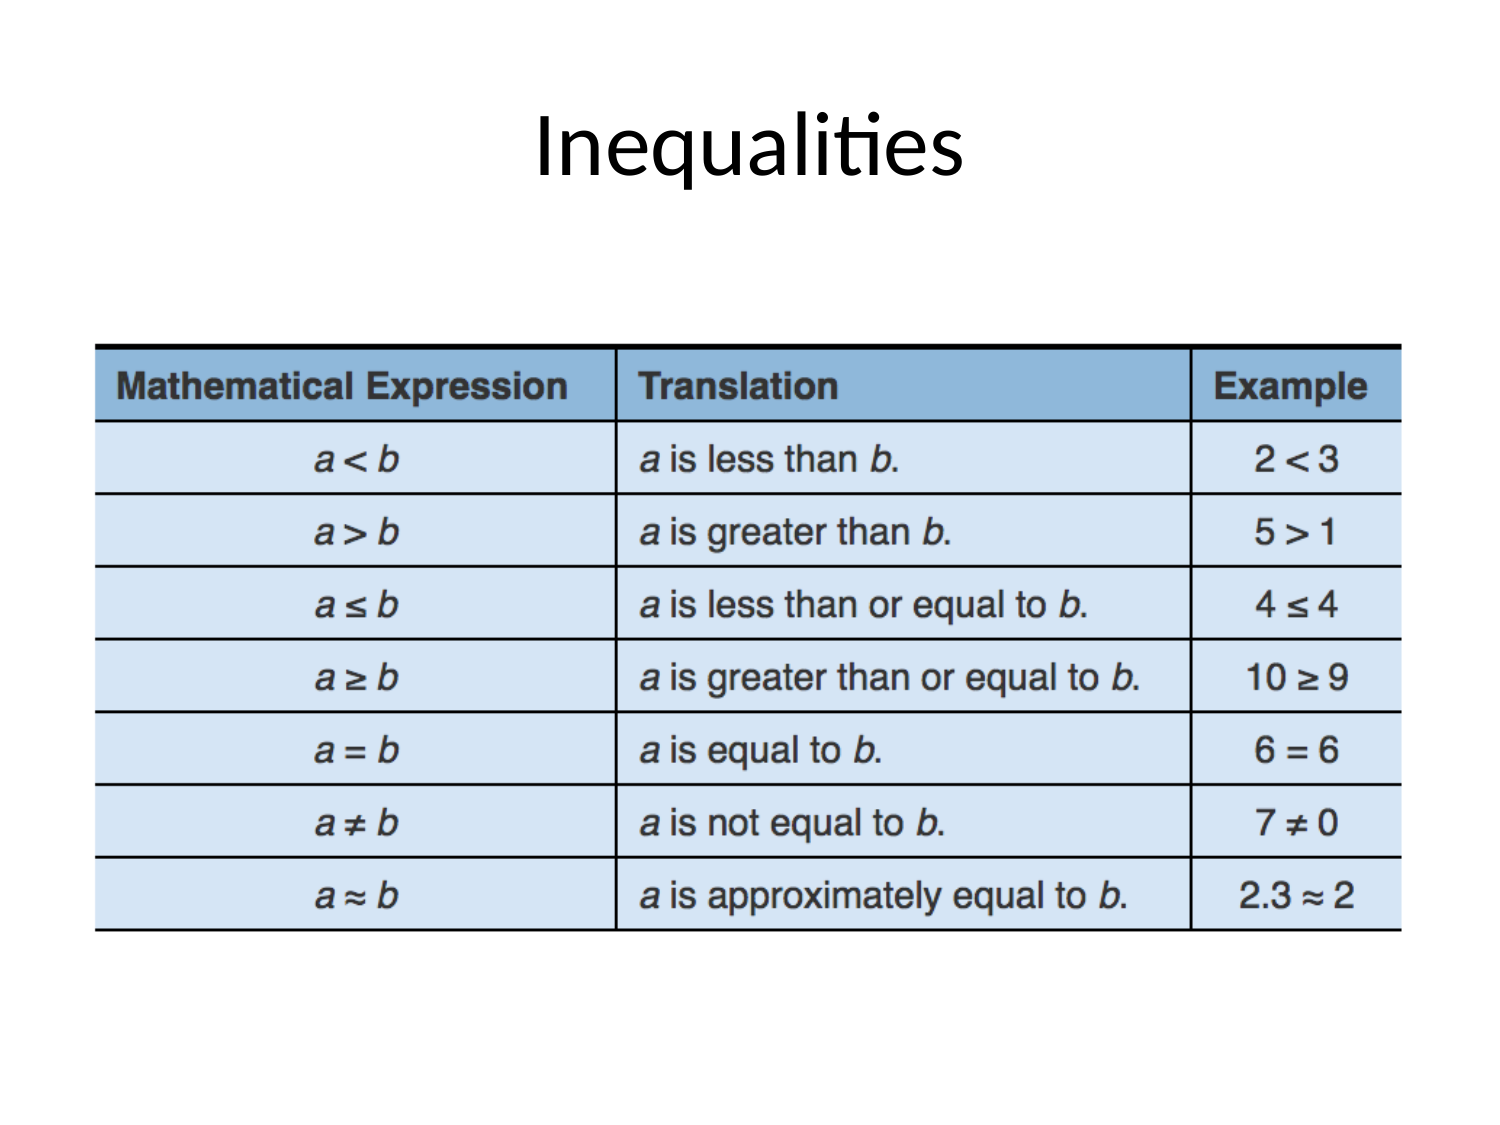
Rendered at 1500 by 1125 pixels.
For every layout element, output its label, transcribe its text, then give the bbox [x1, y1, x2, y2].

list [74, 262, 1426, 1006]
title Inequalities [75, 45, 1425, 233]
